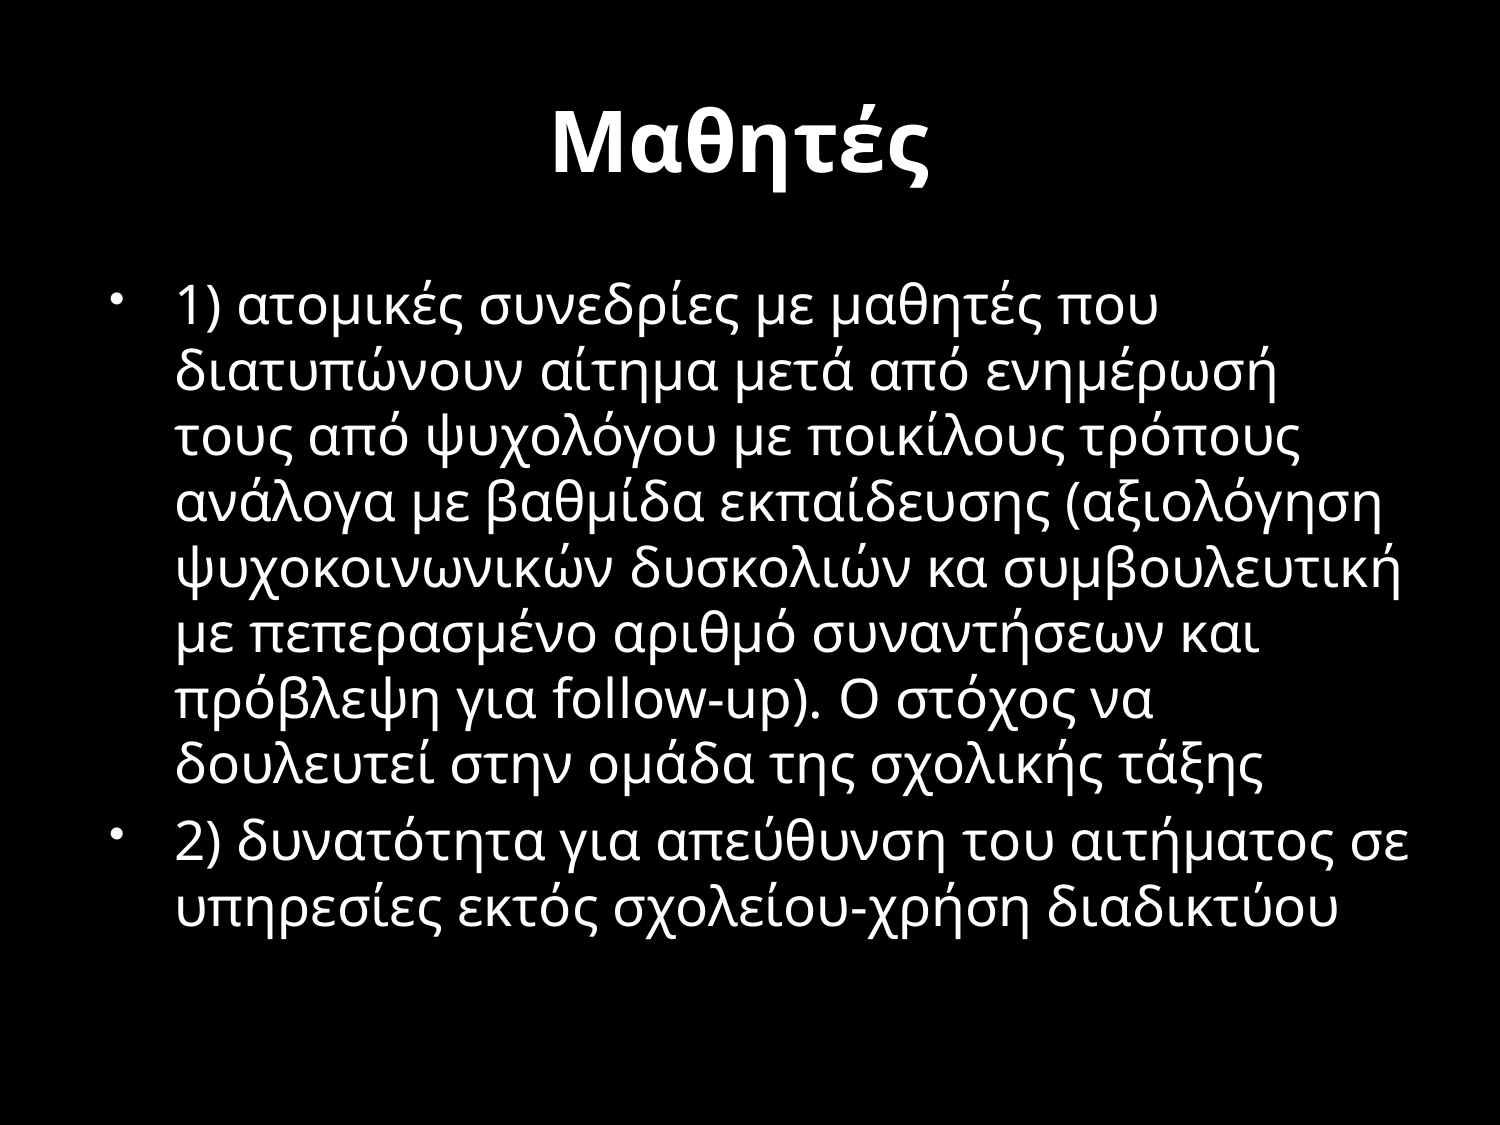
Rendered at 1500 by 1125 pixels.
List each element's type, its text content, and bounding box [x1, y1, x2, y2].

title Μαθητές [75, 45, 1425, 233]
list 1) ατομικές συνεδρίες με μαθητές που διατυπώνουν αίτημα μετά από ενημέρωσή τους από ψυχολόγου με ποικίλους τρόπους ανάλογα με βαθμίδα εκπαίδευσης (αξιολόγηση ψυχοκοινωνικών δυσκολιών κα συμβουλευτική με πεπερασμένο αριθμό συναντήσεων και πρόβλεψη για follow-up). Ο στόχος να δουλευτεί στην ομάδα της σχολικής τάξης 2) δυνατότητα για απεύθυνση του αιτήματος σε υπηρεσίες εκτός σχολείου-χρήση διαδικτύου [75, 262, 1425, 1035]
